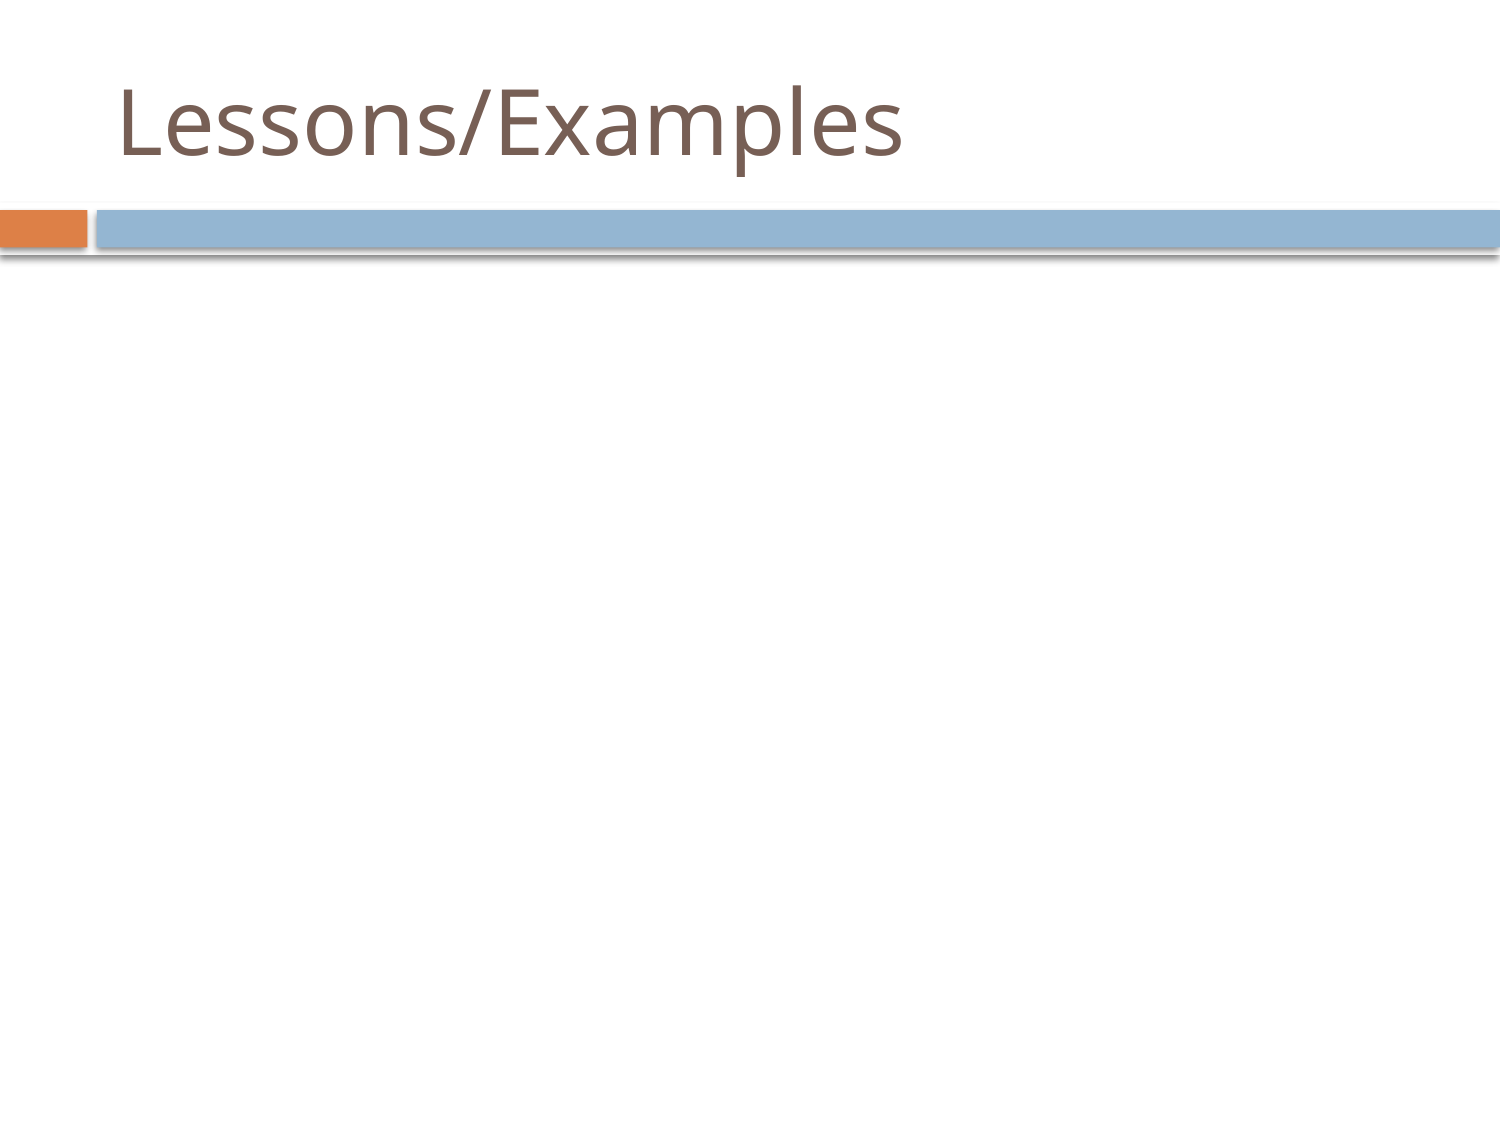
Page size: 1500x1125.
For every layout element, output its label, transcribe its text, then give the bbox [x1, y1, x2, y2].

title Lessons/Examples [100, 37, 1438, 200]
